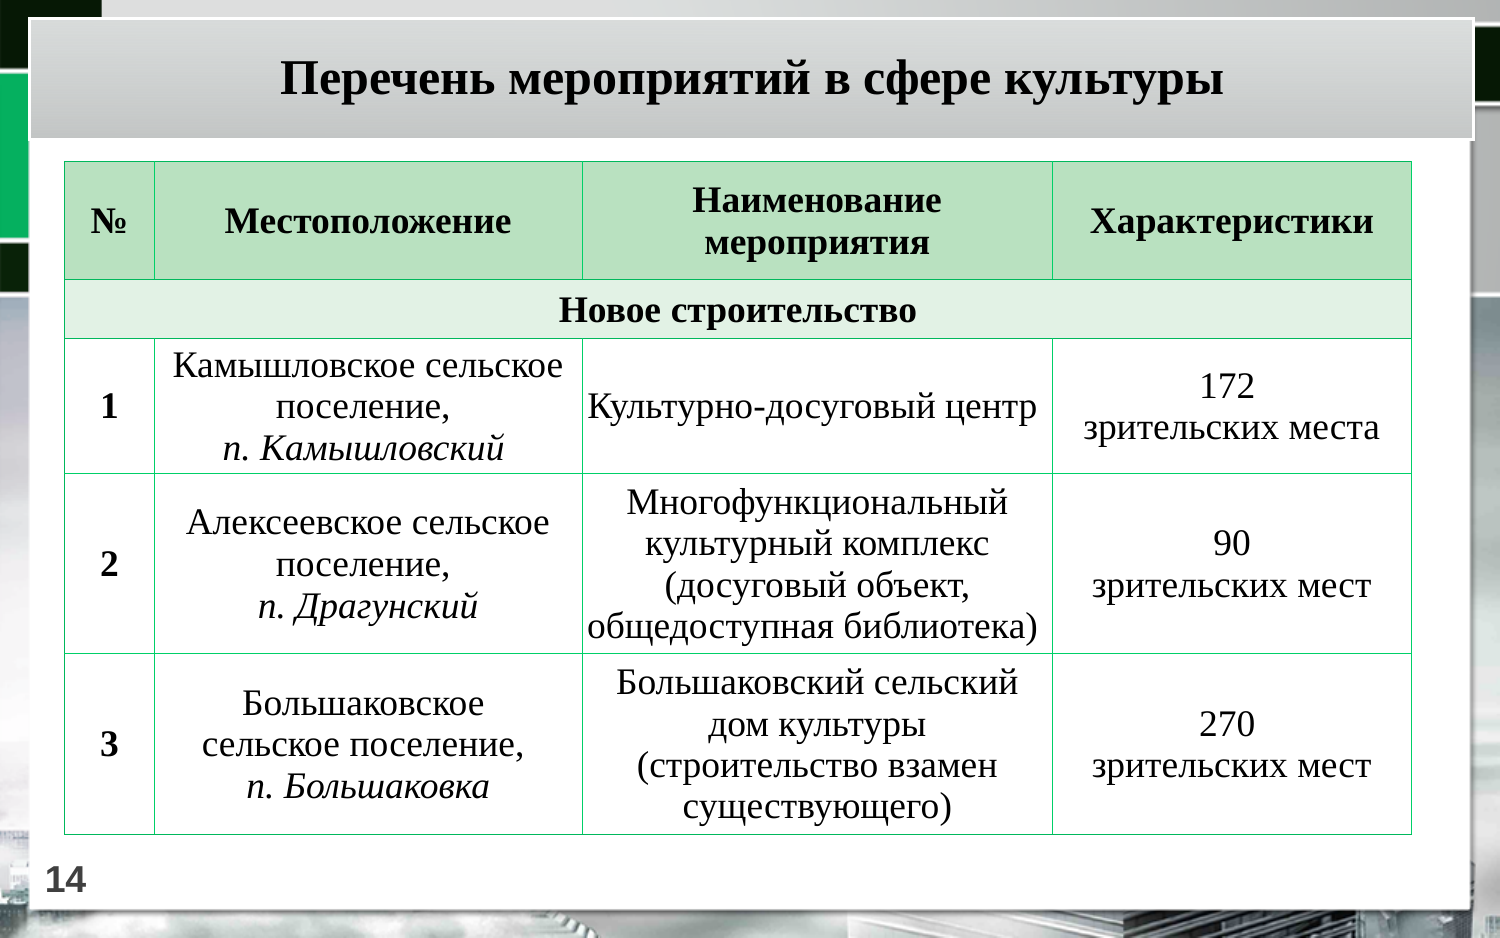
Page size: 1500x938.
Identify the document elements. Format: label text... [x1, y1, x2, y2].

table_cell Многофункциональный культурный комплекс (досуговый объект, общедоступная библиотека) [583, 474, 1052, 653]
table_cell 1 [65, 339, 154, 473]
table_cell Камышловское сельское поселение, п. Камышловский [155, 339, 582, 473]
table_cell 90 зрительских мест [1053, 474, 1411, 653]
table_cell Большаковское сельское поселение, п. Большаковка [155, 654, 582, 834]
table_header Местоположение [155, 162, 582, 279]
table_header Характеристики [1053, 162, 1411, 279]
table_header Наименование мероприятия [583, 162, 1052, 279]
text_box 14 [30, 847, 102, 908]
picture [0, 0, 1500, 938]
table_cell 172 зрительских места [1053, 339, 1411, 473]
table_cell Культурно-досуговый центр [583, 339, 1052, 473]
table_cell 3 [65, 654, 154, 834]
table_cell 270 зрительских мест [1053, 654, 1411, 834]
table_cell Большаковский сельский дом культуры (строительство взамен существующего) [583, 654, 1052, 834]
table_cell Новое строительство [65, 280, 1411, 338]
table_header № [65, 162, 154, 279]
table_cell 2 [65, 474, 154, 653]
table_cell Алексеевское сельское поселение, п. Драгунский [155, 474, 582, 653]
